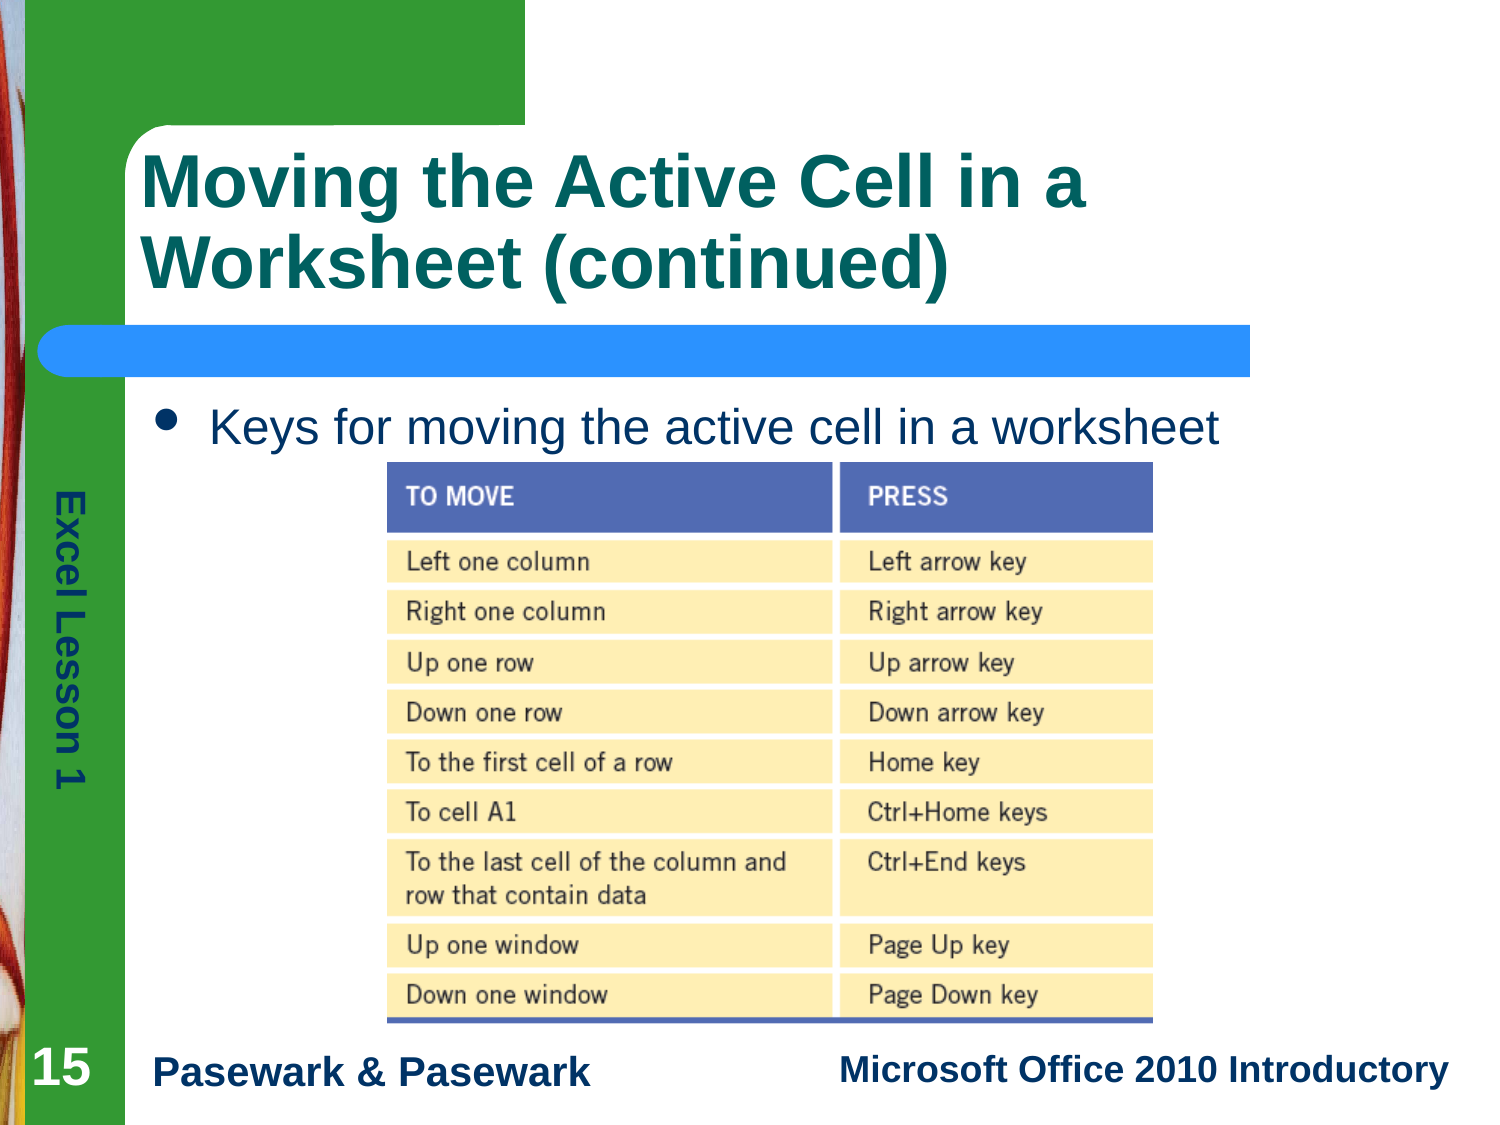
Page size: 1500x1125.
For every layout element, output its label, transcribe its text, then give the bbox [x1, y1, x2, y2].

picture [0, 0, 25, 1125]
list Keys for moving the active cell in a worksheet [137, 387, 1400, 999]
picture [387, 462, 1153, 1026]
title Moving the Active Cell in a Worksheet (continued) [124, 124, 1426, 313]
slide_number 15 [13, 1023, 111, 1105]
